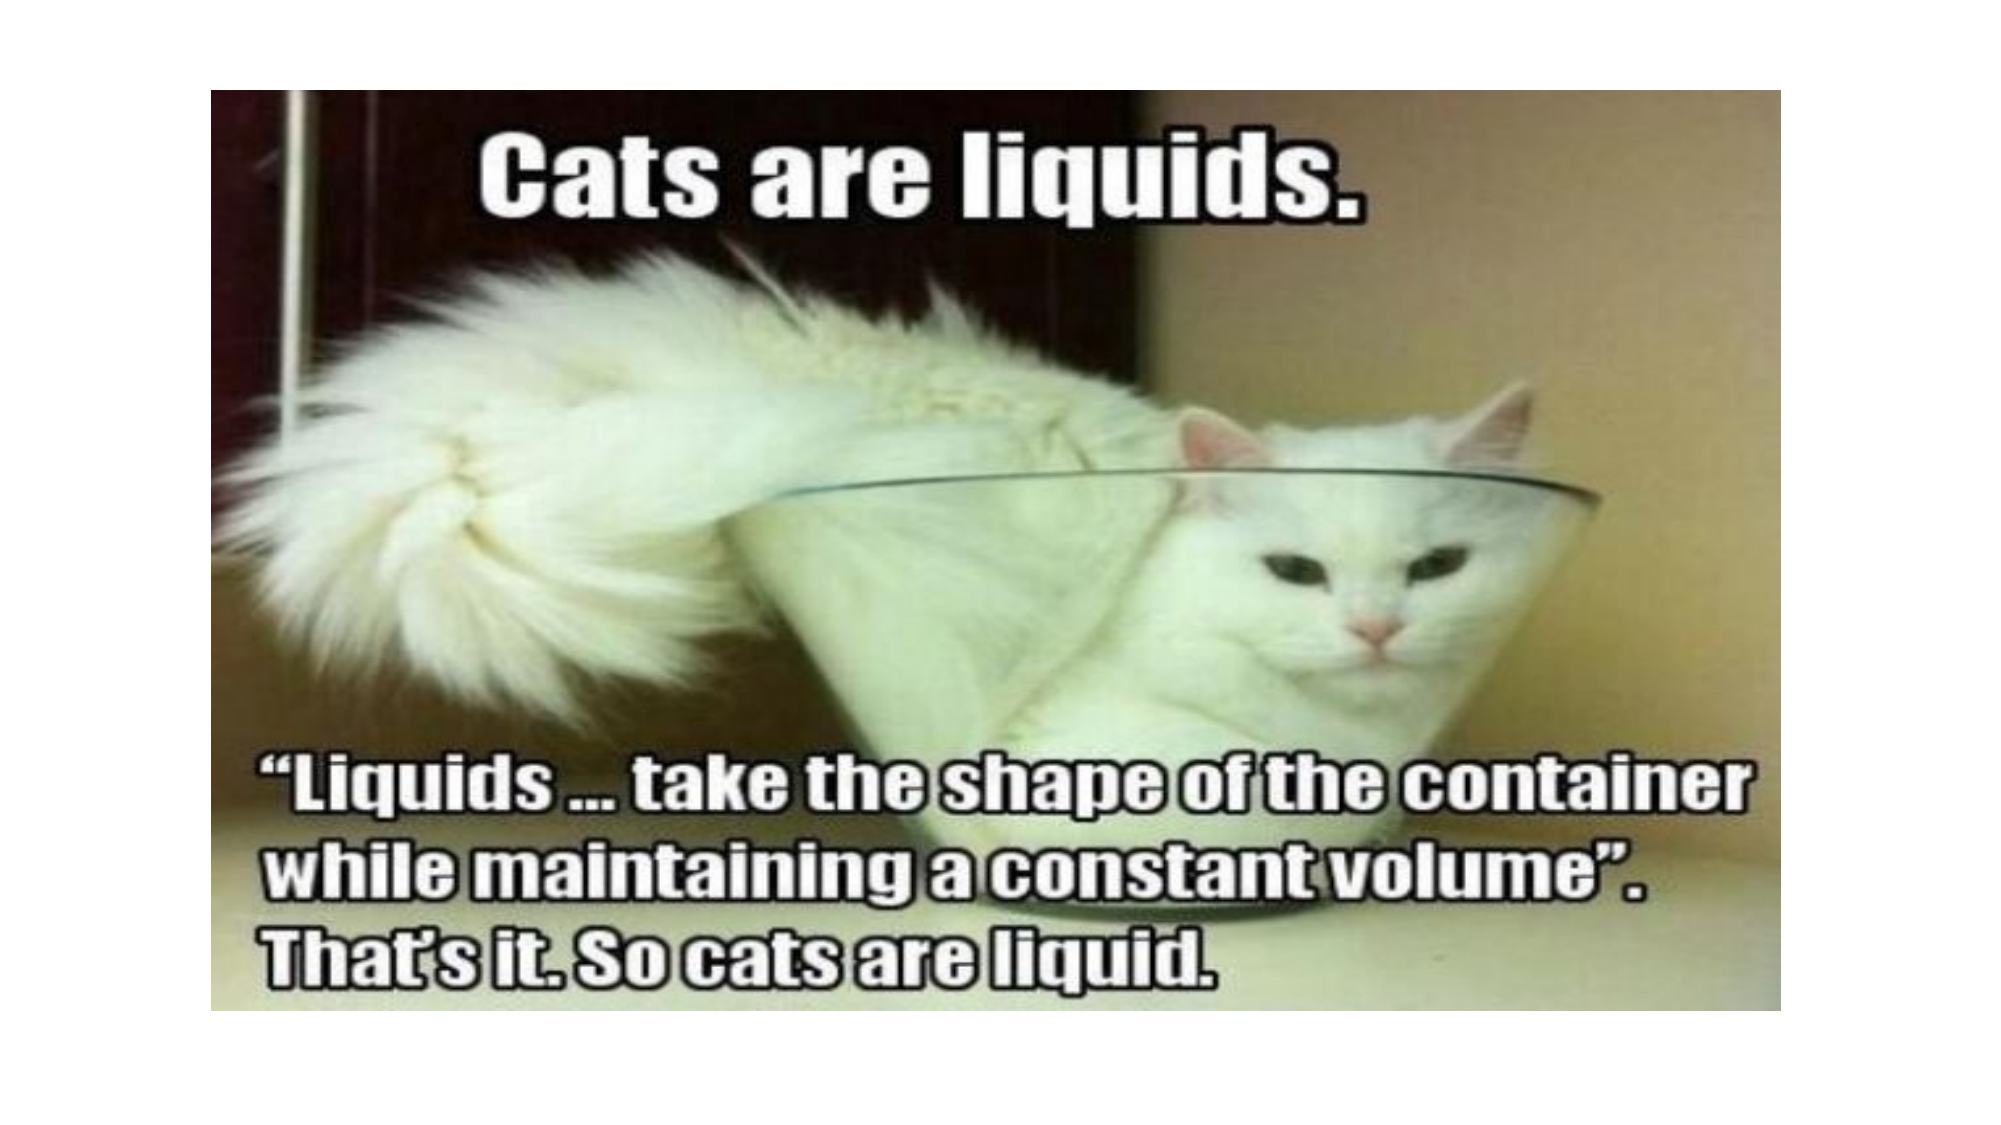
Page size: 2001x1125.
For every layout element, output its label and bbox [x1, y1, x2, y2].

picture [211, 90, 1781, 1011]
